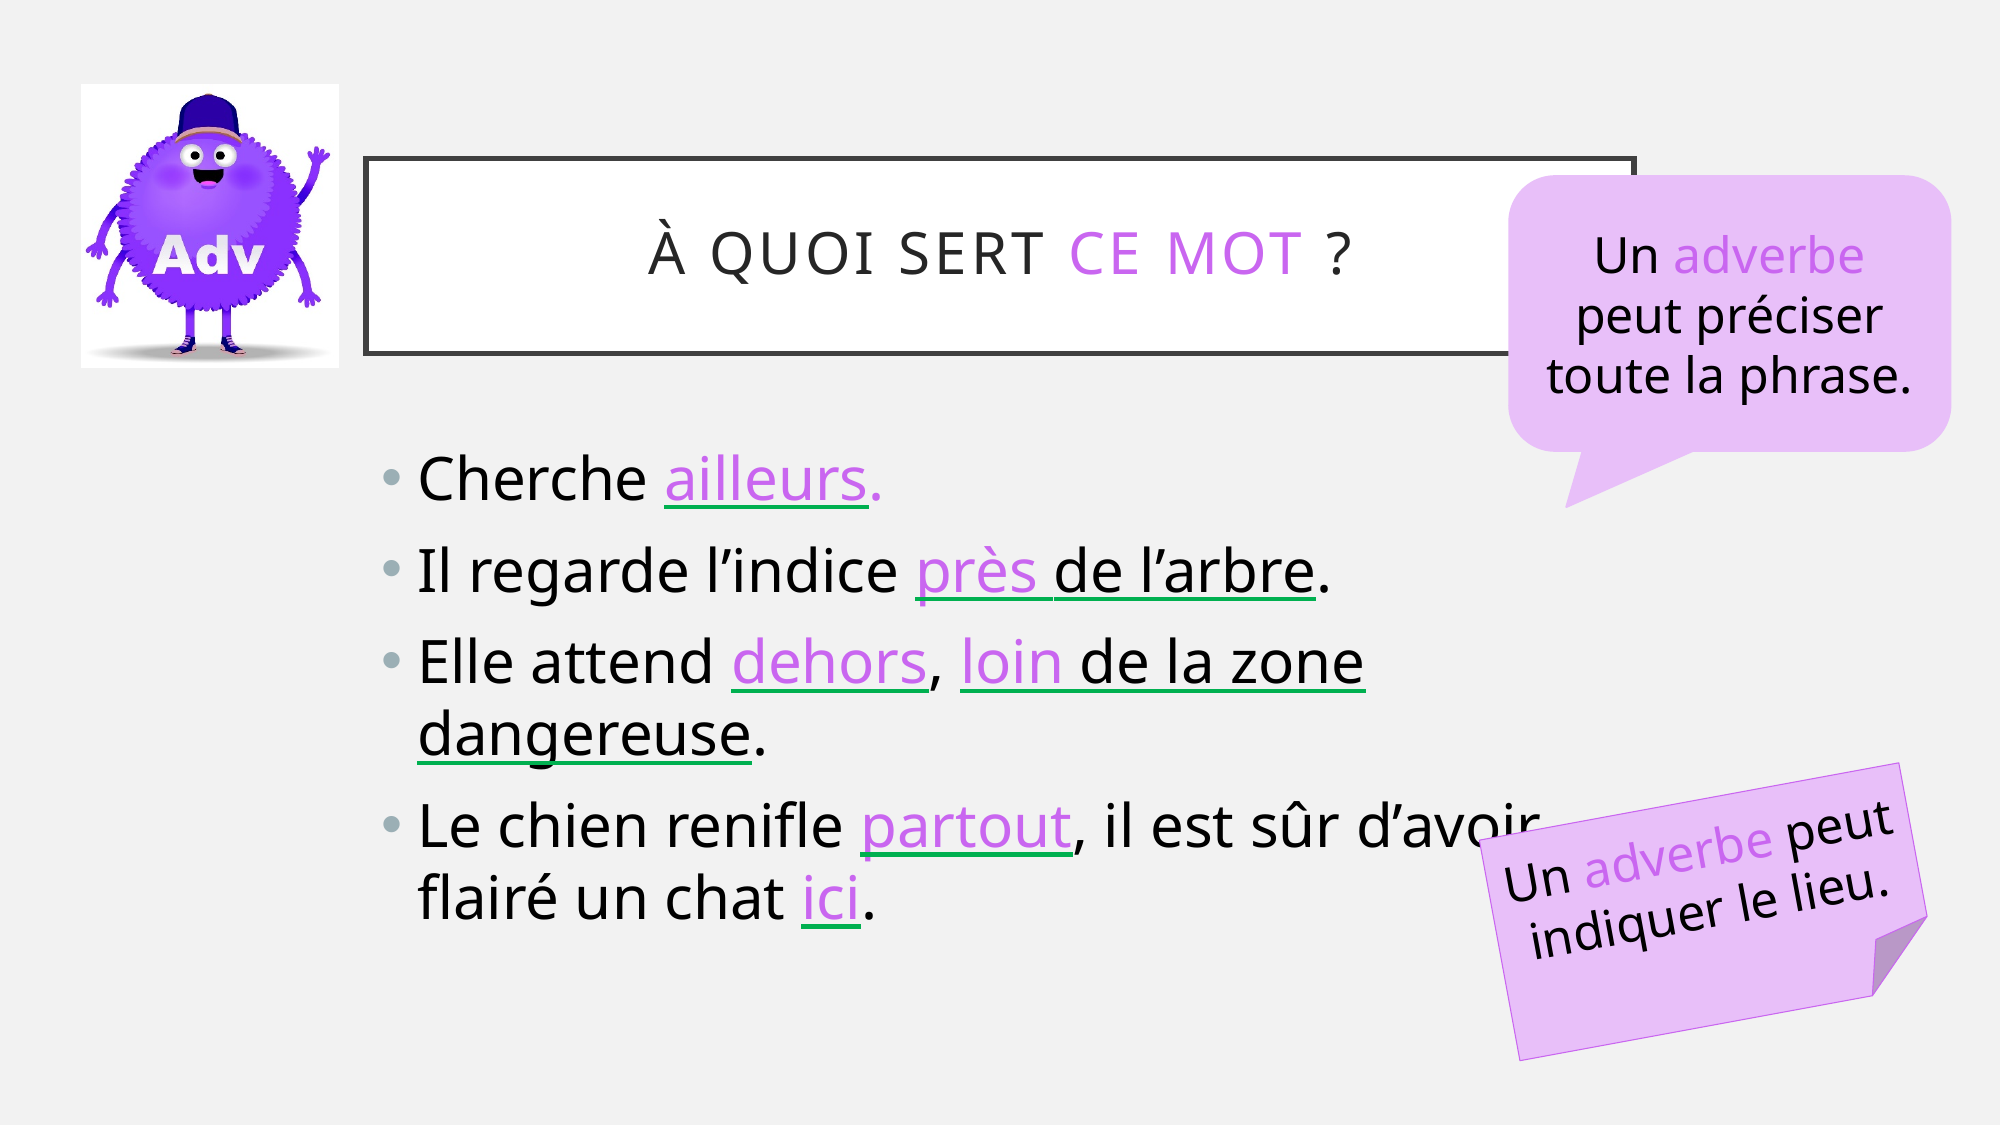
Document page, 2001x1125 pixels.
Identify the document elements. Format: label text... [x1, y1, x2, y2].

text_box Un adverbe peut indiquer le lieu. [1478, 762, 1928, 1062]
text_box Un adverbe peut préciser toute la phrase. [1508, 175, 1952, 508]
title À quoi sert ce mot ? [363, 156, 1637, 356]
picture [81, 84, 339, 368]
list Cherche ailleurs. Il regarde l’indice près de l’arbre. Elle attend dehors, loin de la zone dangereuse. Le chien renifle partout, il est sûr d’avoir flairé un chat ici. [366, 432, 1634, 942]
